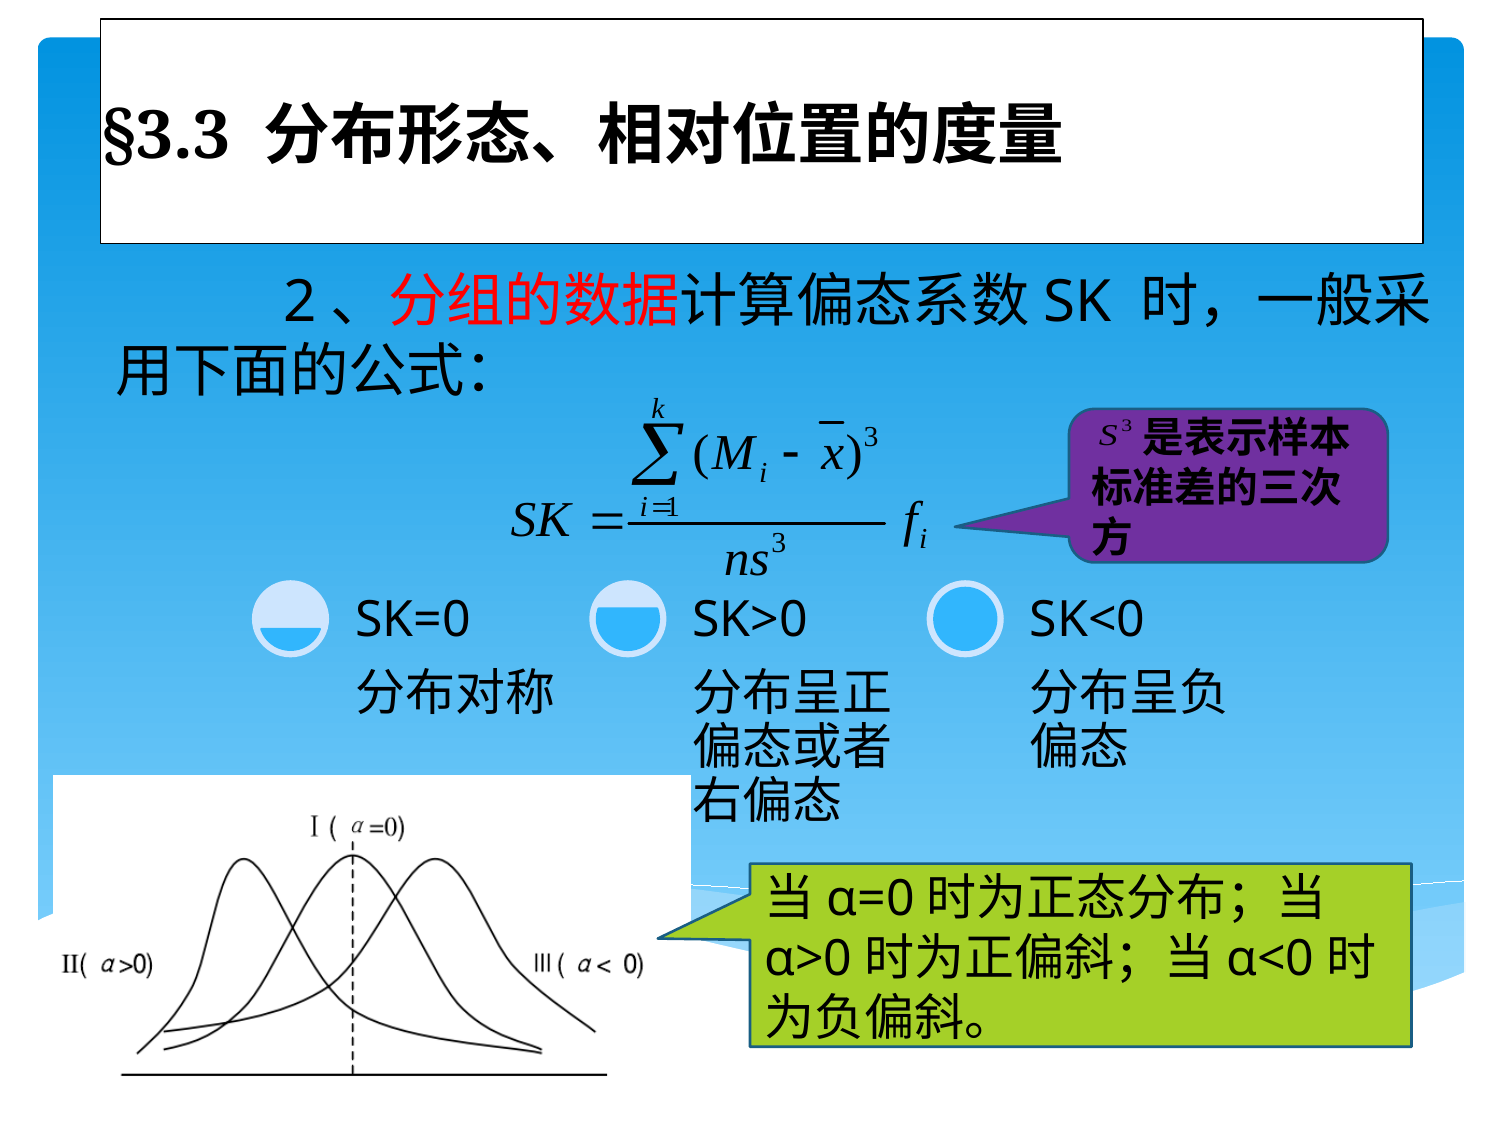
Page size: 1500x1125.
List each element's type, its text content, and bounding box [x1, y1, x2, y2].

title §3.3 分布形态、相对位置的度量 [100, 19, 1424, 244]
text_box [501, 385, 940, 578]
text_box 是表示样本标准差的三次方 [953, 407, 1390, 564]
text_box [1092, 412, 1140, 454]
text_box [88, 580, 1412, 983]
subtitle 2、分组的数据计算偏态系数SK 时，一般采用下面的公式： [100, 255, 1459, 1012]
text_box 当α=0时为正态分布；当α>0时为正偏斜；当α<0时为负偏斜。 [748, 990, 1413, 1049]
picture [52, 774, 692, 1095]
